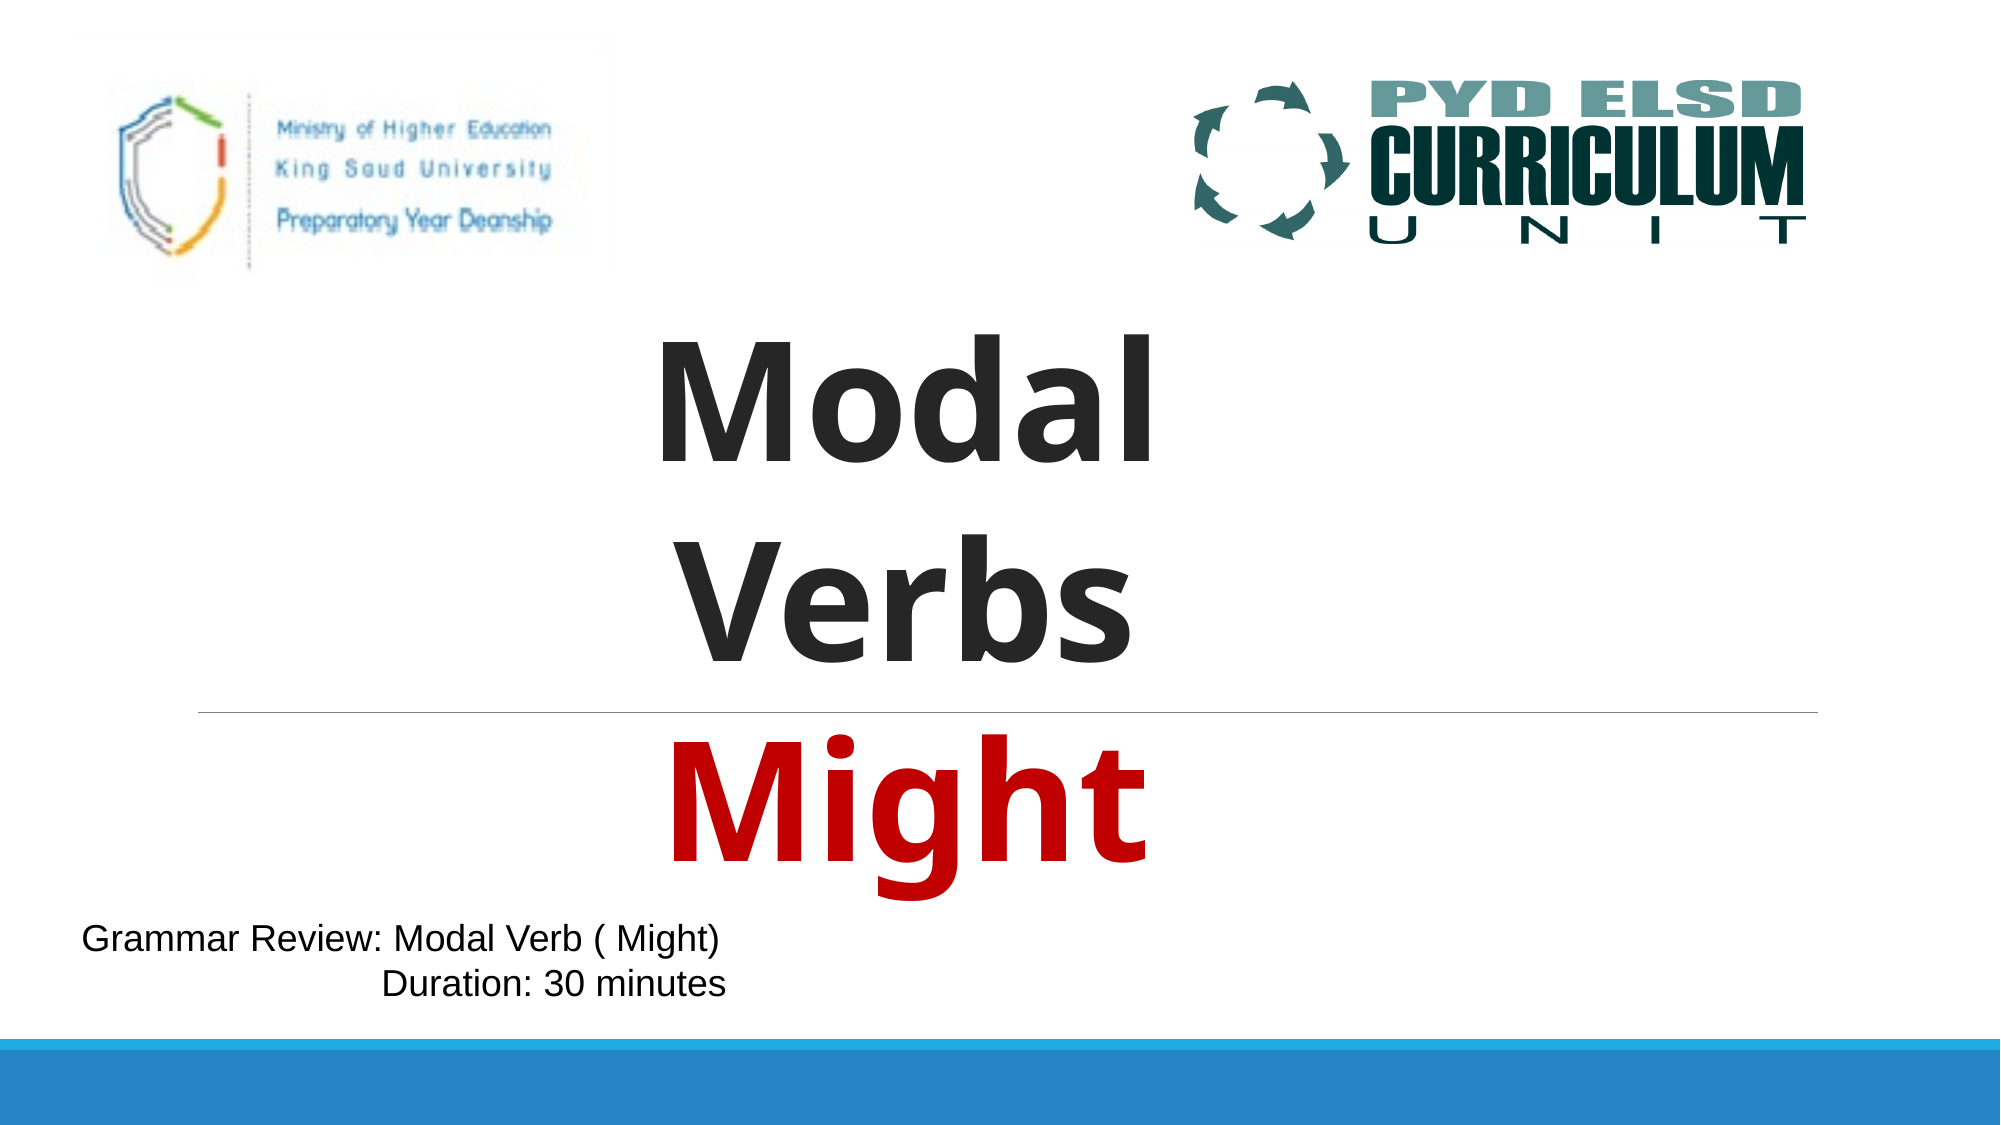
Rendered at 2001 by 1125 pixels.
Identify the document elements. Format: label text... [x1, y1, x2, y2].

text_box Modal Verbs Might [405, 287, 1405, 902]
picture [66, 36, 618, 288]
picture [1192, 80, 1807, 244]
text_box Grammar Review: Modal Verb ( Might) Duration: 30 minutes [66, 906, 1838, 1011]
